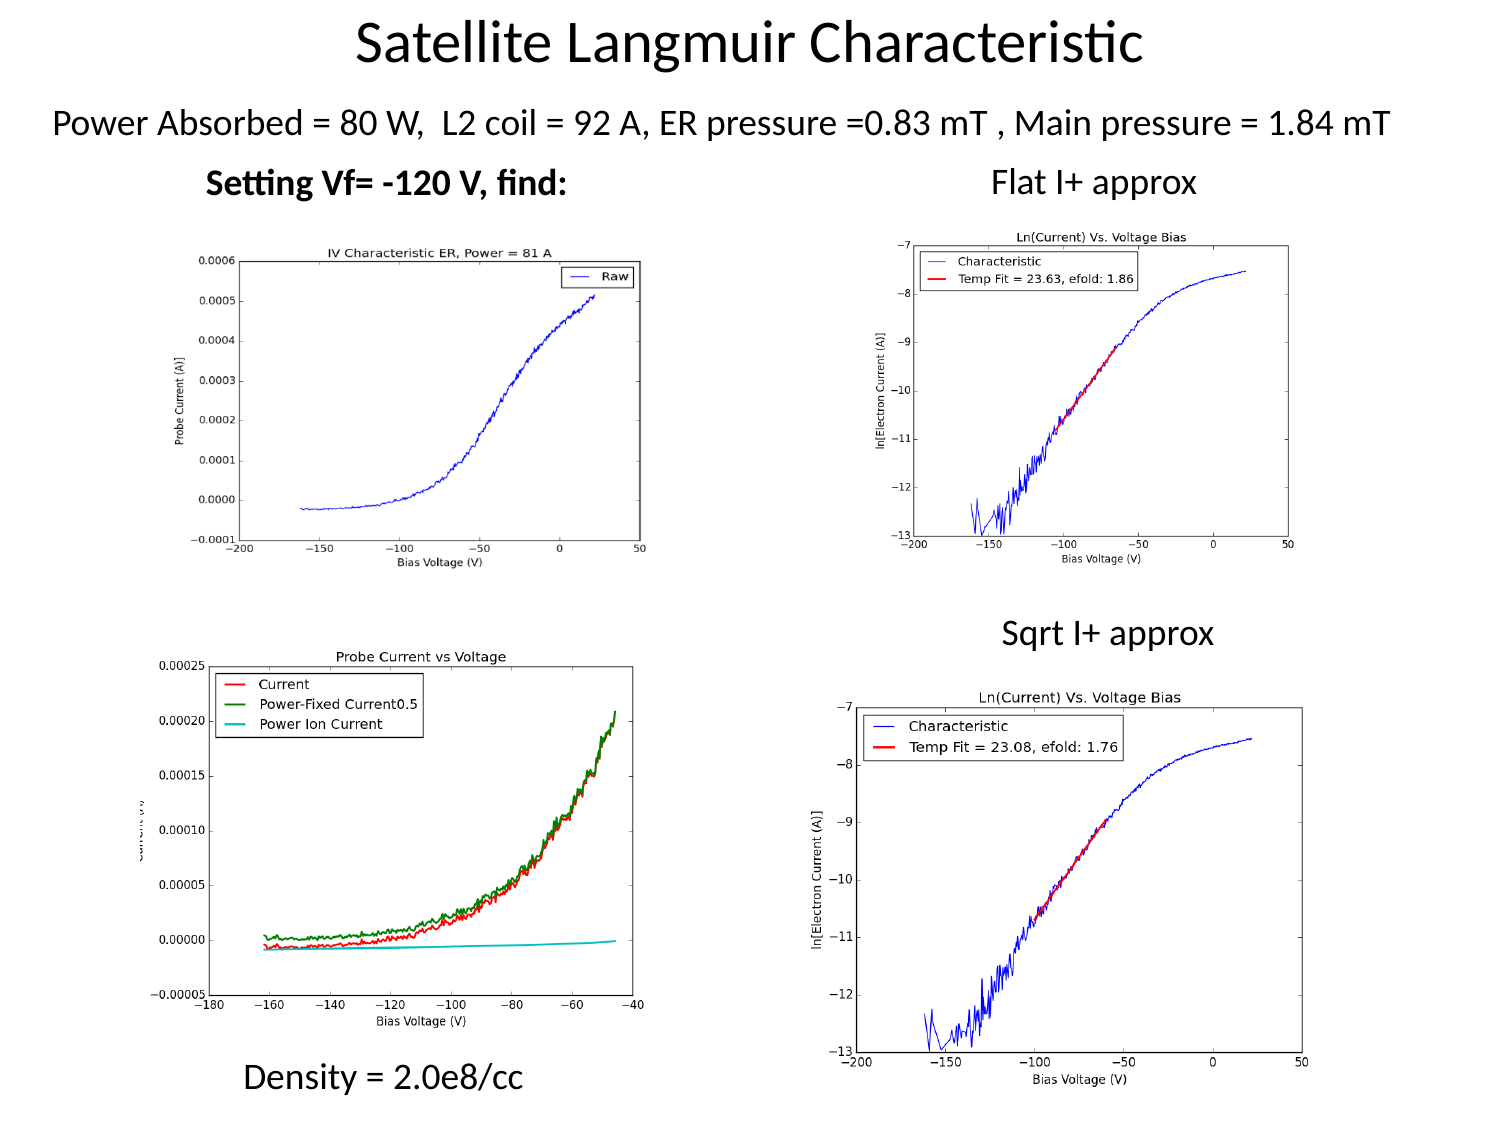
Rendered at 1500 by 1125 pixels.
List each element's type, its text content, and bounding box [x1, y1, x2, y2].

picture [174, 226, 691, 576]
picture [783, 664, 1359, 1096]
title Satellite Langmuir Characteristic [75, 0, 1425, 83]
picture [139, 625, 688, 1036]
text_box Sqrt I+ approx [986, 601, 1230, 661]
text_box Flat I+ approx [976, 149, 1213, 207]
text_box Density = 2.0e8/cc [228, 1044, 539, 1105]
text_box Power Absorbed = 80 W, L2 coil = 92 A, ER pressure =0.83 mT , Main pressure = 1.84 mT [37, 90, 1500, 150]
picture [852, 209, 1336, 572]
text_box Setting Vf= -120 V, find: [191, 150, 584, 211]
